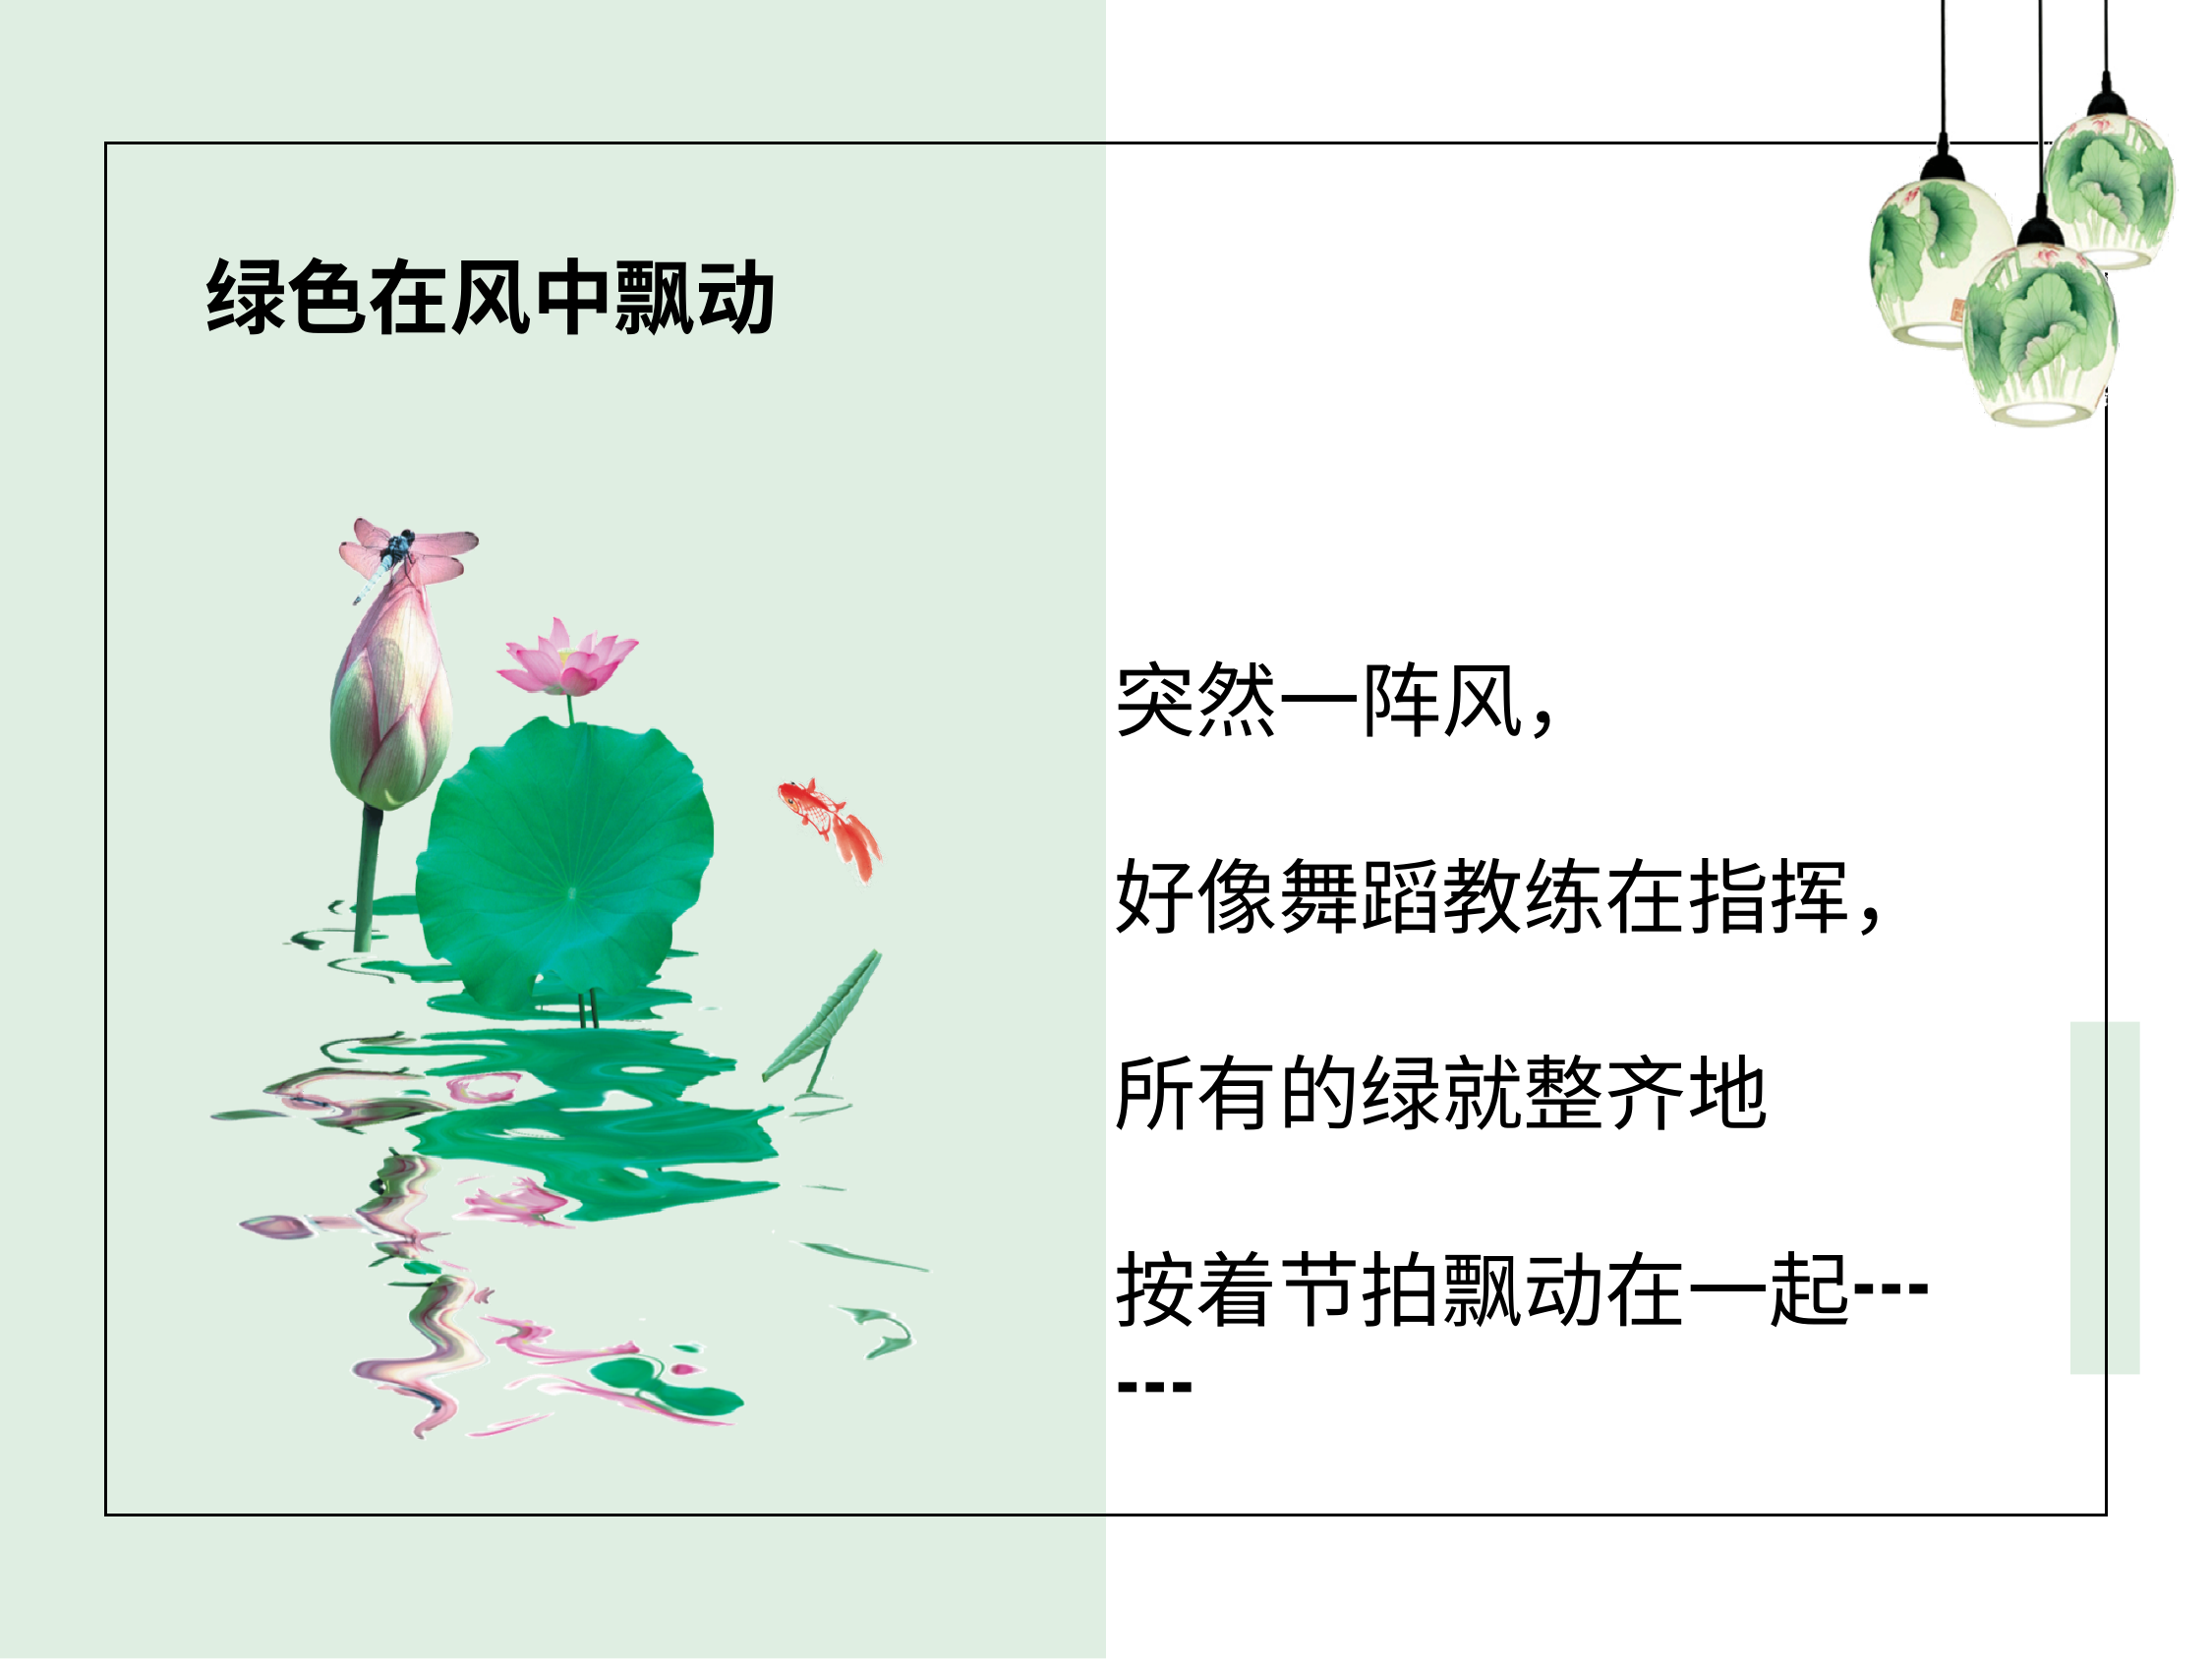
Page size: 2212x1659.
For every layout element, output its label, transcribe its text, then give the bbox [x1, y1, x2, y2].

text_box 绿色在风中飘动 [190, 238, 934, 352]
text_box 突然一阵风， 好像舞蹈教练在指挥， 所有的绿就整齐地 按着节拍飘动在一起┅┅ [1099, 641, 2008, 1443]
picture [105, 456, 987, 1587]
picture [1866, 0, 2179, 434]
